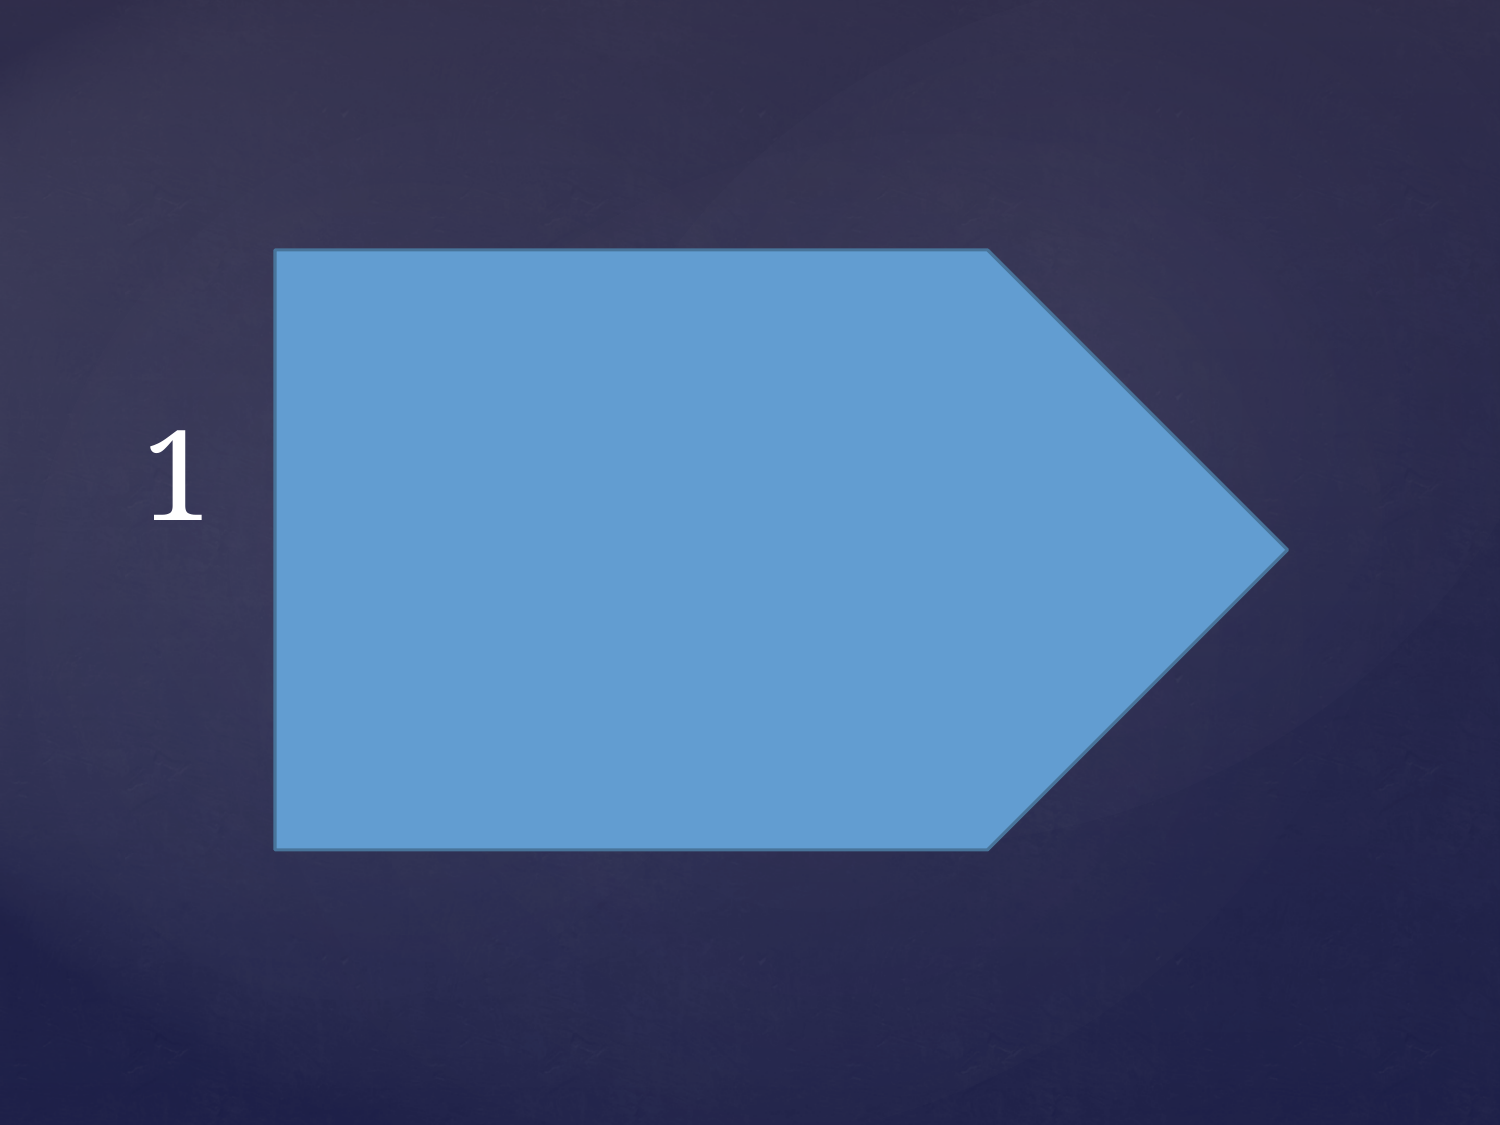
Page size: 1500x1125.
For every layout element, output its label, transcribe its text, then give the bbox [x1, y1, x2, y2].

title 1 [127, 200, 1365, 554]
text_box [273, 248, 1289, 852]
